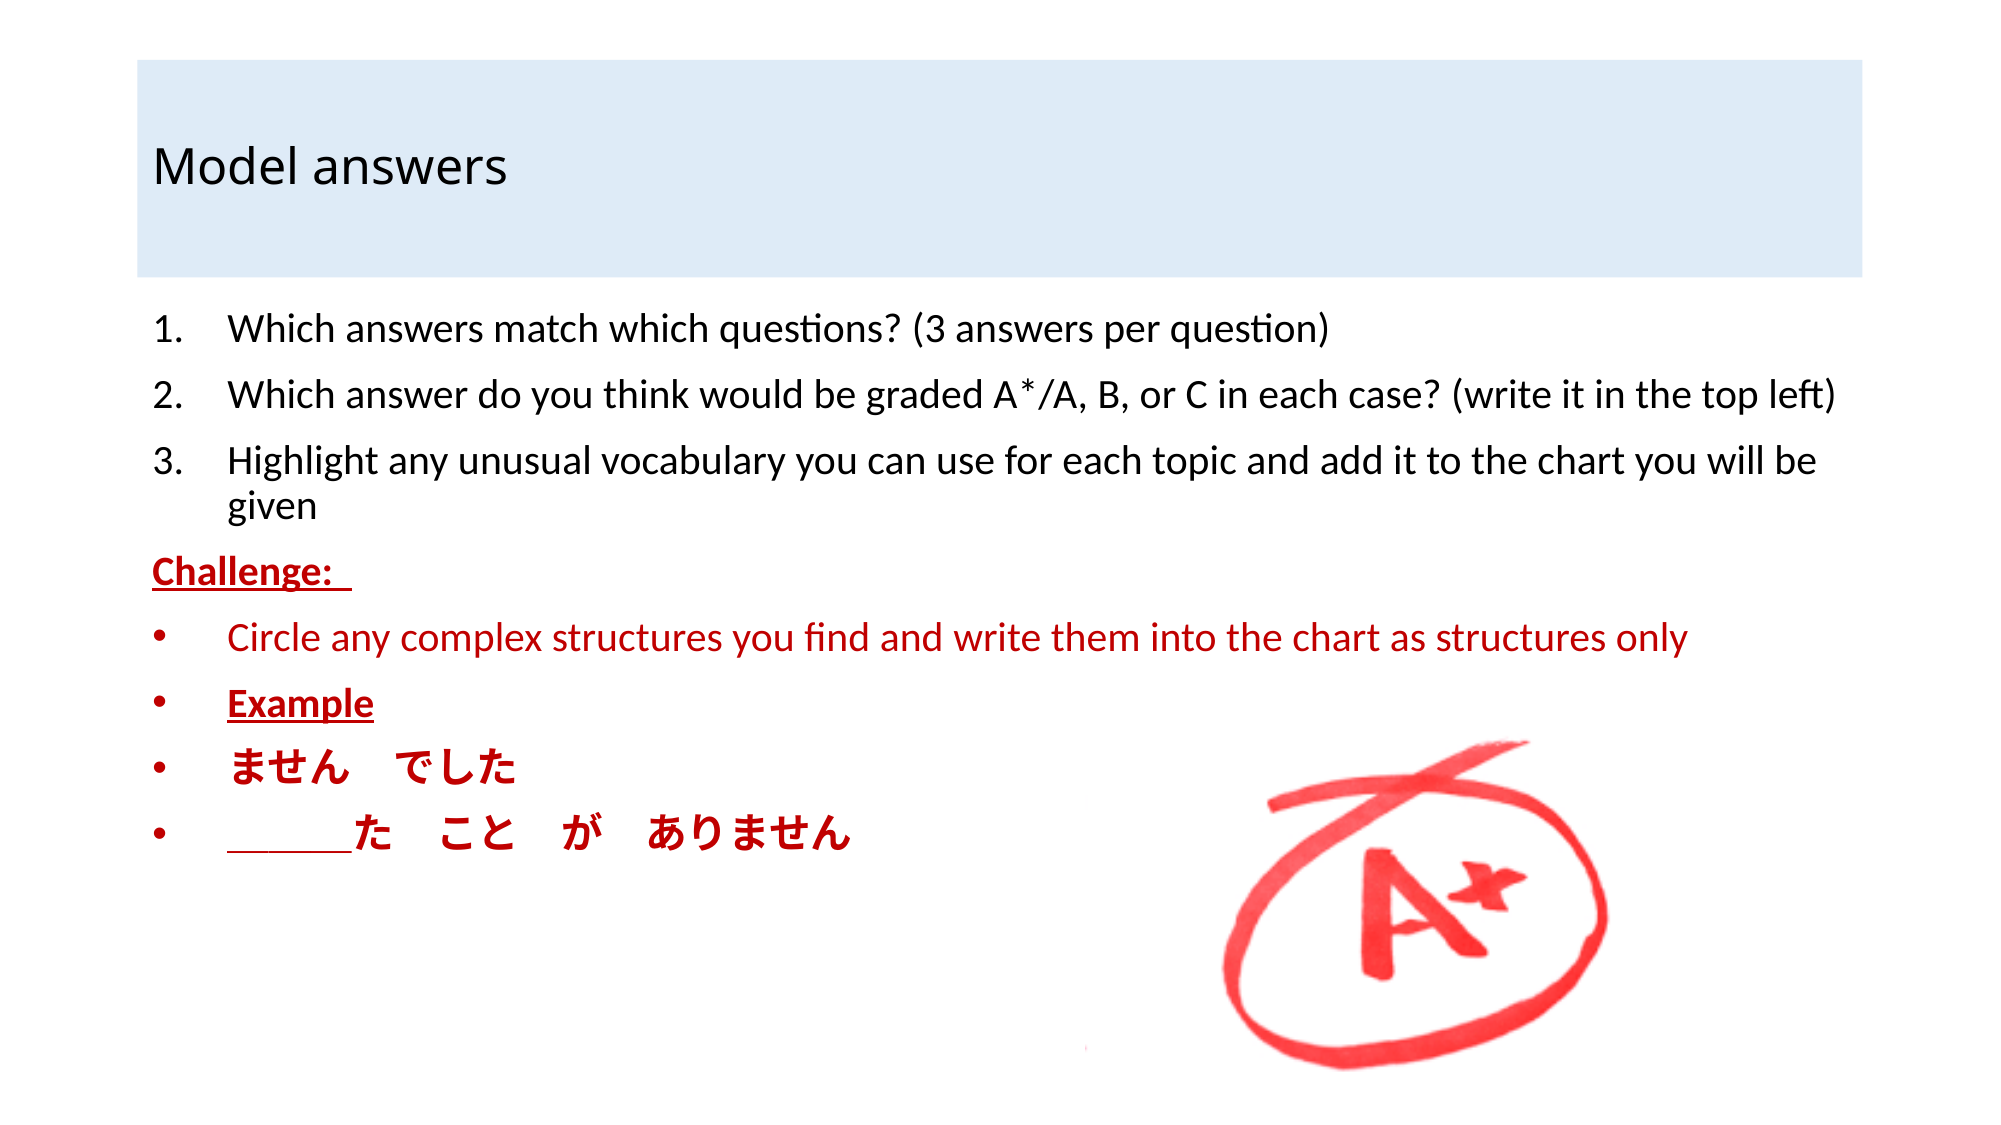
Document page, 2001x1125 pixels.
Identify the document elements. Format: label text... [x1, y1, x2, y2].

title Model answers [137, 59, 1863, 278]
list Which answers match which questions? (3 answers per question) Which answer do you think would be graded A*/A, B, or C in each case? (write it in the top left) Highlight any unusual vocabulary you can use for each topic and add it to the chart you will be given Challenge: Circle any complex structures you find and write them into the chart as structures only Example ません でした ＿＿＿た こと が ありません [137, 299, 1863, 1014]
picture [1085, 684, 1751, 1125]
